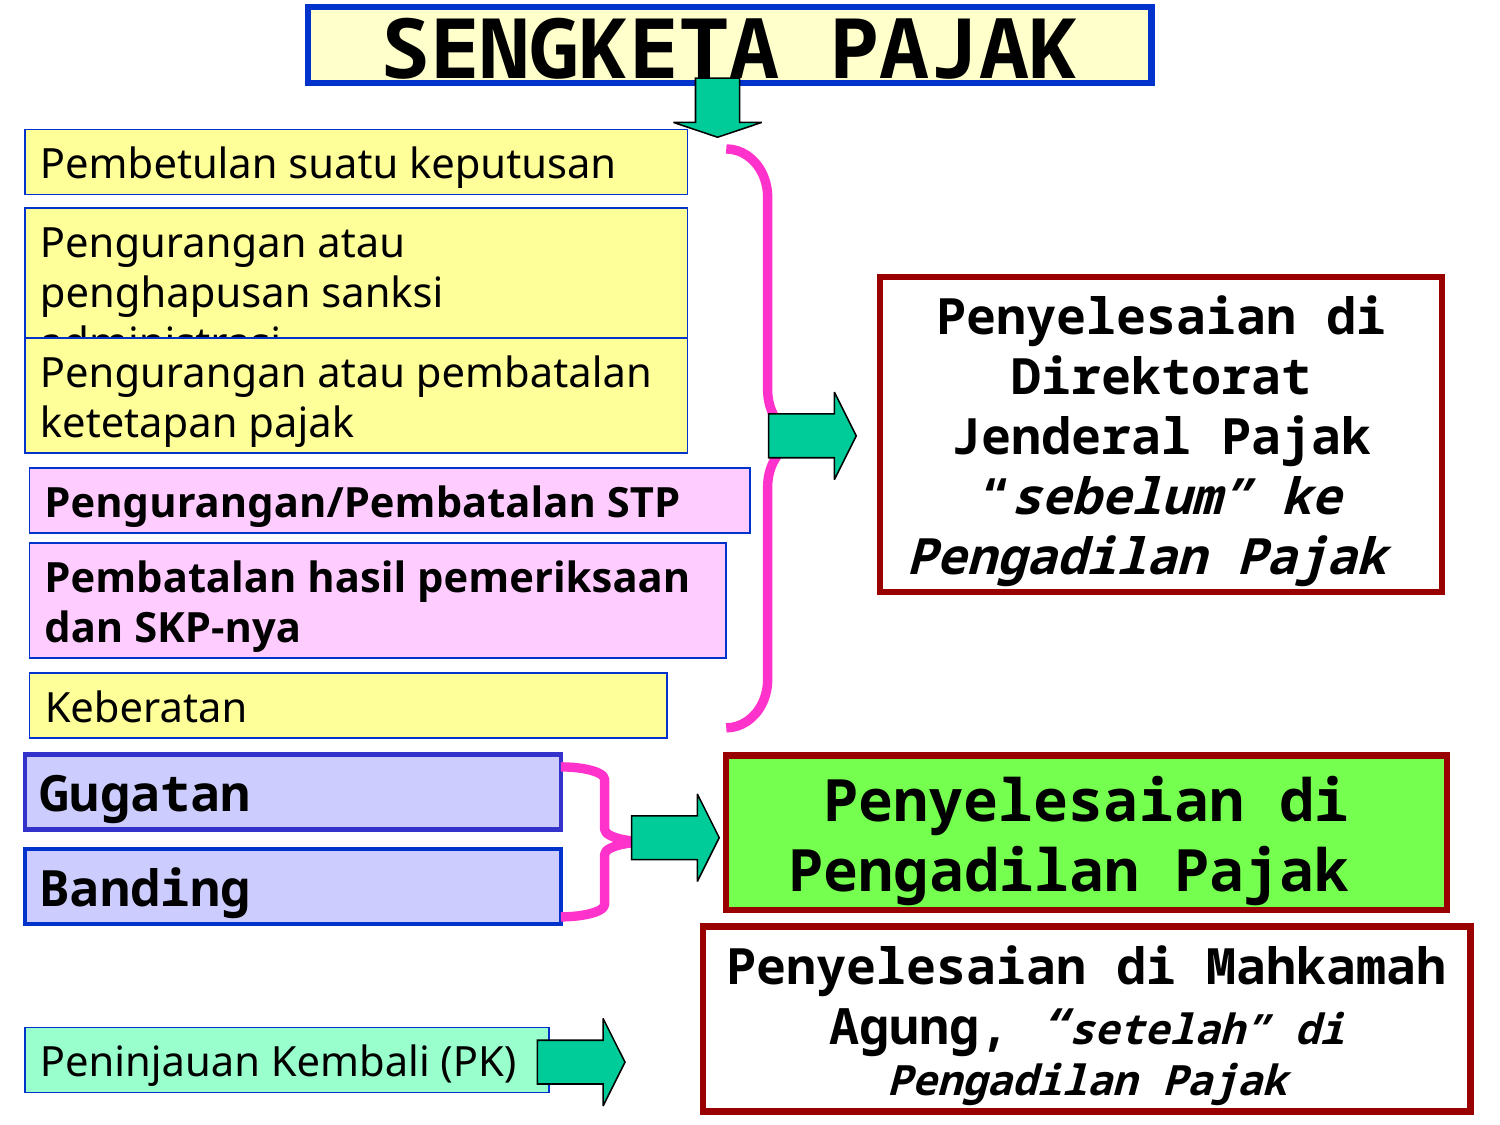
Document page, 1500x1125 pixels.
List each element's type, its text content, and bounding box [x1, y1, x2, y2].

text_box Pengurangan/Pembatalan STP [29, 467, 750, 533]
text_box Penyelesaian di Direktorat Jenderal Pajak “sebelum” ke Pengadilan Pajak [879, 277, 1443, 592]
text_box Pengurangan atau penghapusan sanksi administrasi [24, 208, 688, 337]
text_box Keberatan [29, 672, 668, 738]
text_box Pengurangan atau pembatalan ketetapan pajak [24, 337, 688, 453]
text_box Gugatan [24, 754, 561, 830]
text_box Pembetulan suatu keputusan [24, 129, 688, 195]
text_box Banding [24, 848, 561, 924]
title SENGKETA PAJAK [308, 6, 1152, 84]
text_box [726, 148, 776, 728]
text_box Penyelesaian di Mahkamah Agung, “setelah” di Pengadilan Pajak [702, 926, 1471, 1112]
text_box [768, 392, 857, 480]
text_box [673, 78, 762, 138]
text_box Peninjauan Kembali (PK) [24, 1027, 550, 1093]
text_box [560, 766, 631, 917]
text_box [631, 793, 720, 882]
text_box [537, 1018, 625, 1106]
text_box Pembatalan hasil pemeriksaan dan SKP-nya [29, 542, 727, 658]
text_box Penyelesaian di Pengadilan Pajak [726, 755, 1447, 911]
